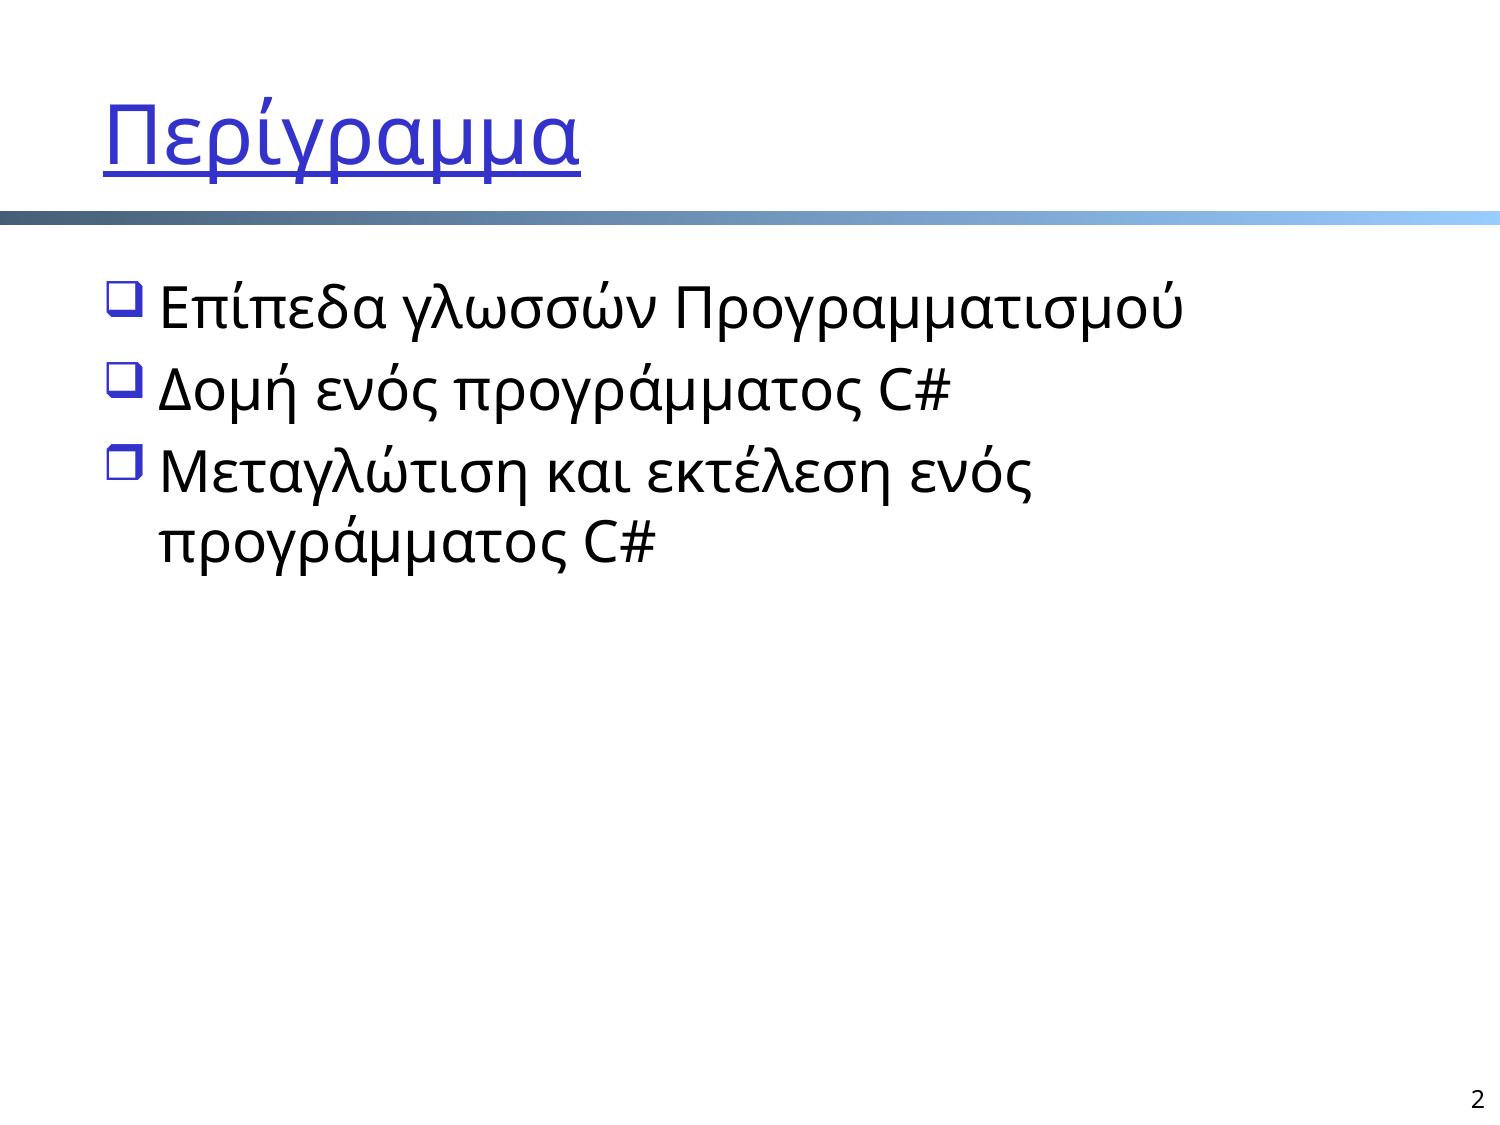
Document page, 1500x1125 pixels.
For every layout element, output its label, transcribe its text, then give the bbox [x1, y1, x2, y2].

text_box Επίπεδα γλωσσών Προγραμματισμού Δομή ενός προγράμματος C# Μεταγλώτιση και εκτέλεση ενός προγράμματος C# [87, 262, 1365, 1027]
text_box Περίγραμμα [87, 37, 1365, 226]
slide_number 2 [1150, 1049, 1500, 1125]
